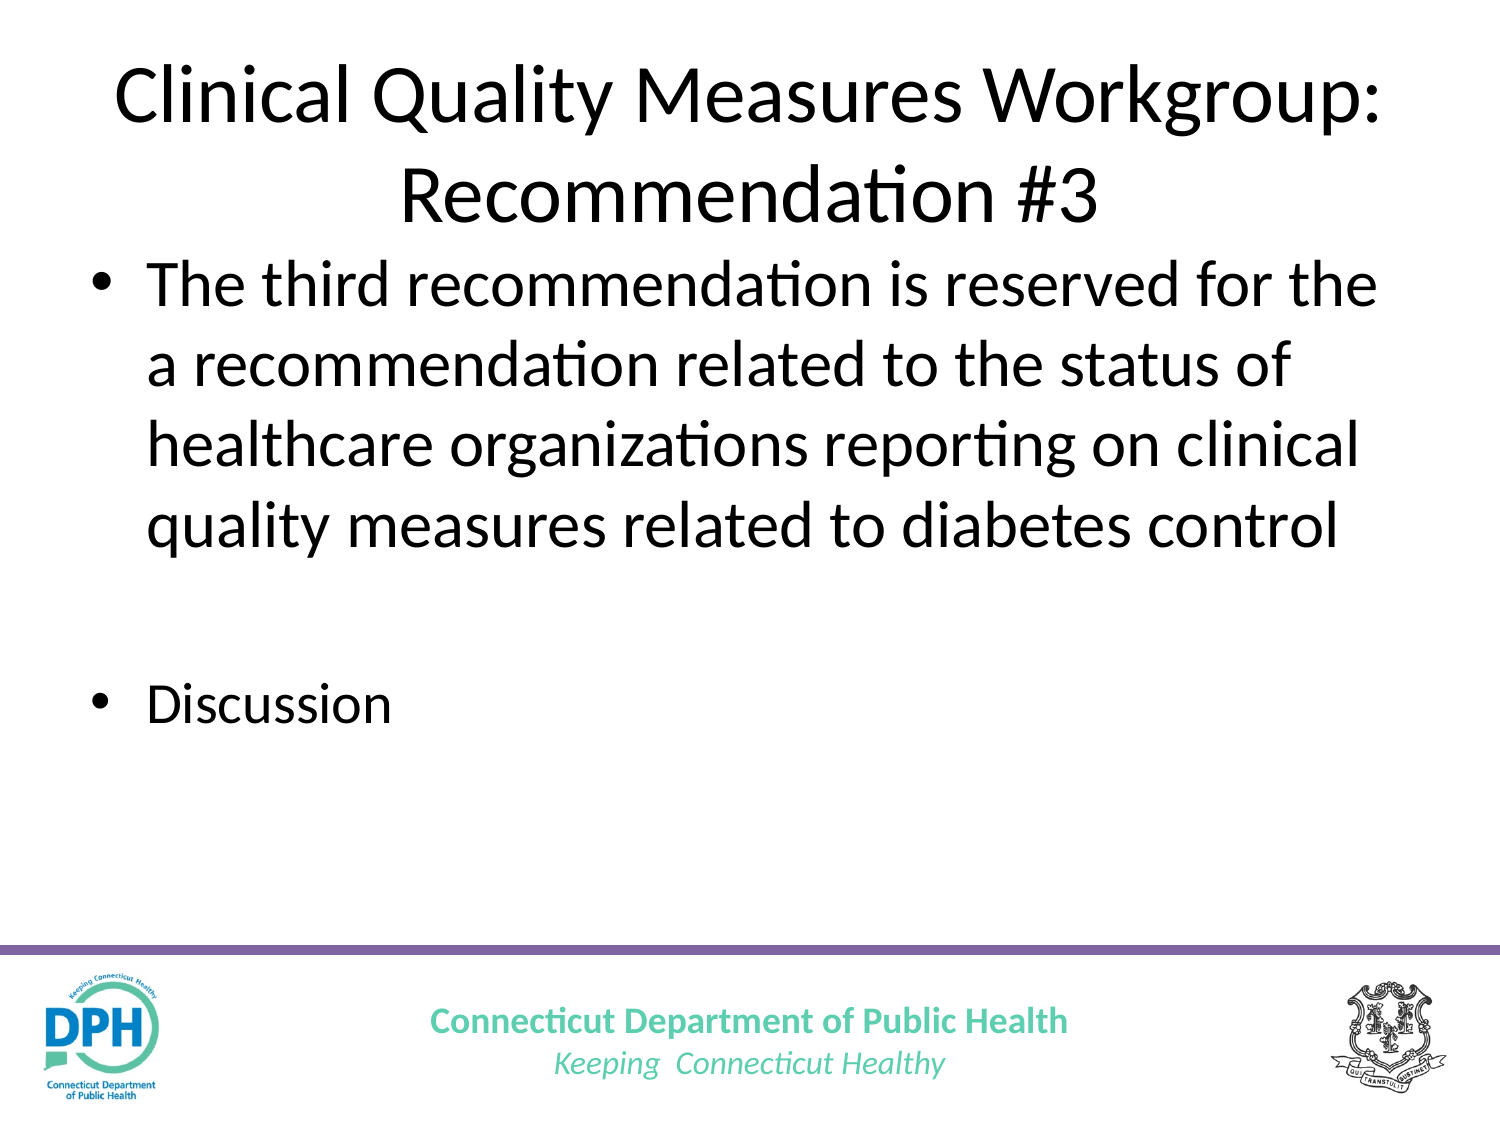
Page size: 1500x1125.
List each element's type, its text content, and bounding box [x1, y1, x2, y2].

picture [37, 969, 163, 1104]
list The third recommendation is reserved for the a recommendation related to the status of healthcare organizations reporting on clinical quality measures related to diabetes control Discussion [75, 232, 1425, 975]
picture [1328, 969, 1450, 1104]
title Clinical Quality Measures Workgroup: Recommendation #3 [75, 45, 1425, 232]
